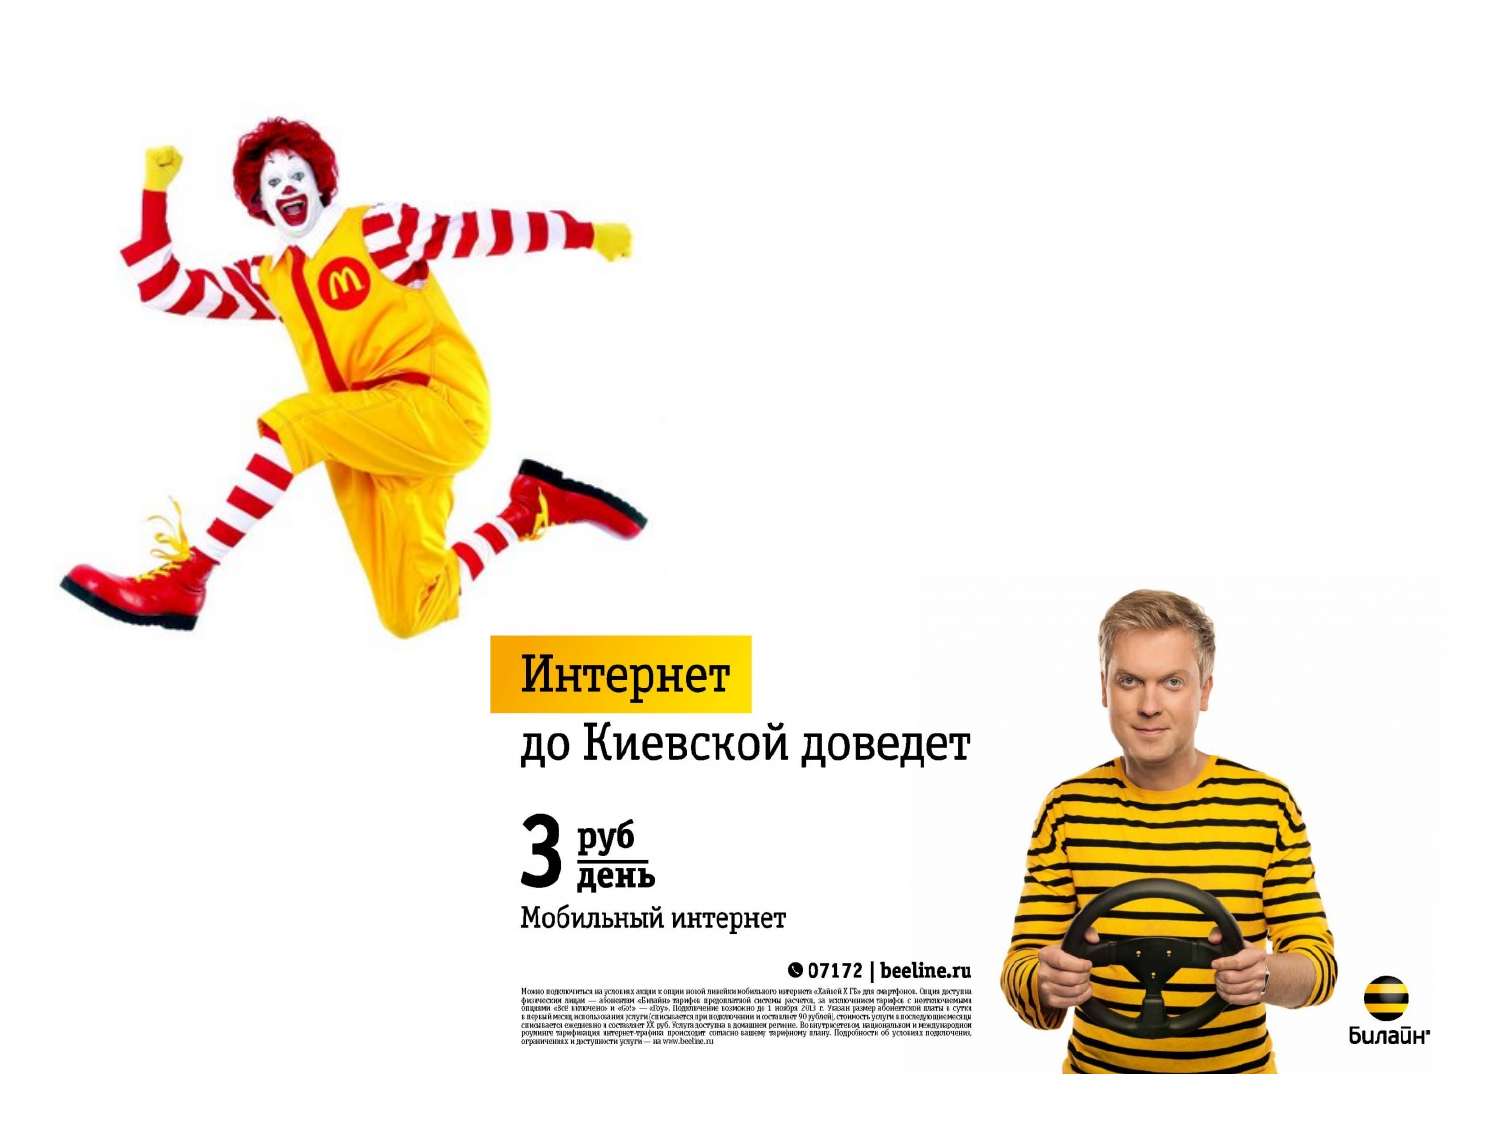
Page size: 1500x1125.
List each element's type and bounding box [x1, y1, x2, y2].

picture [41, 101, 1471, 1075]
